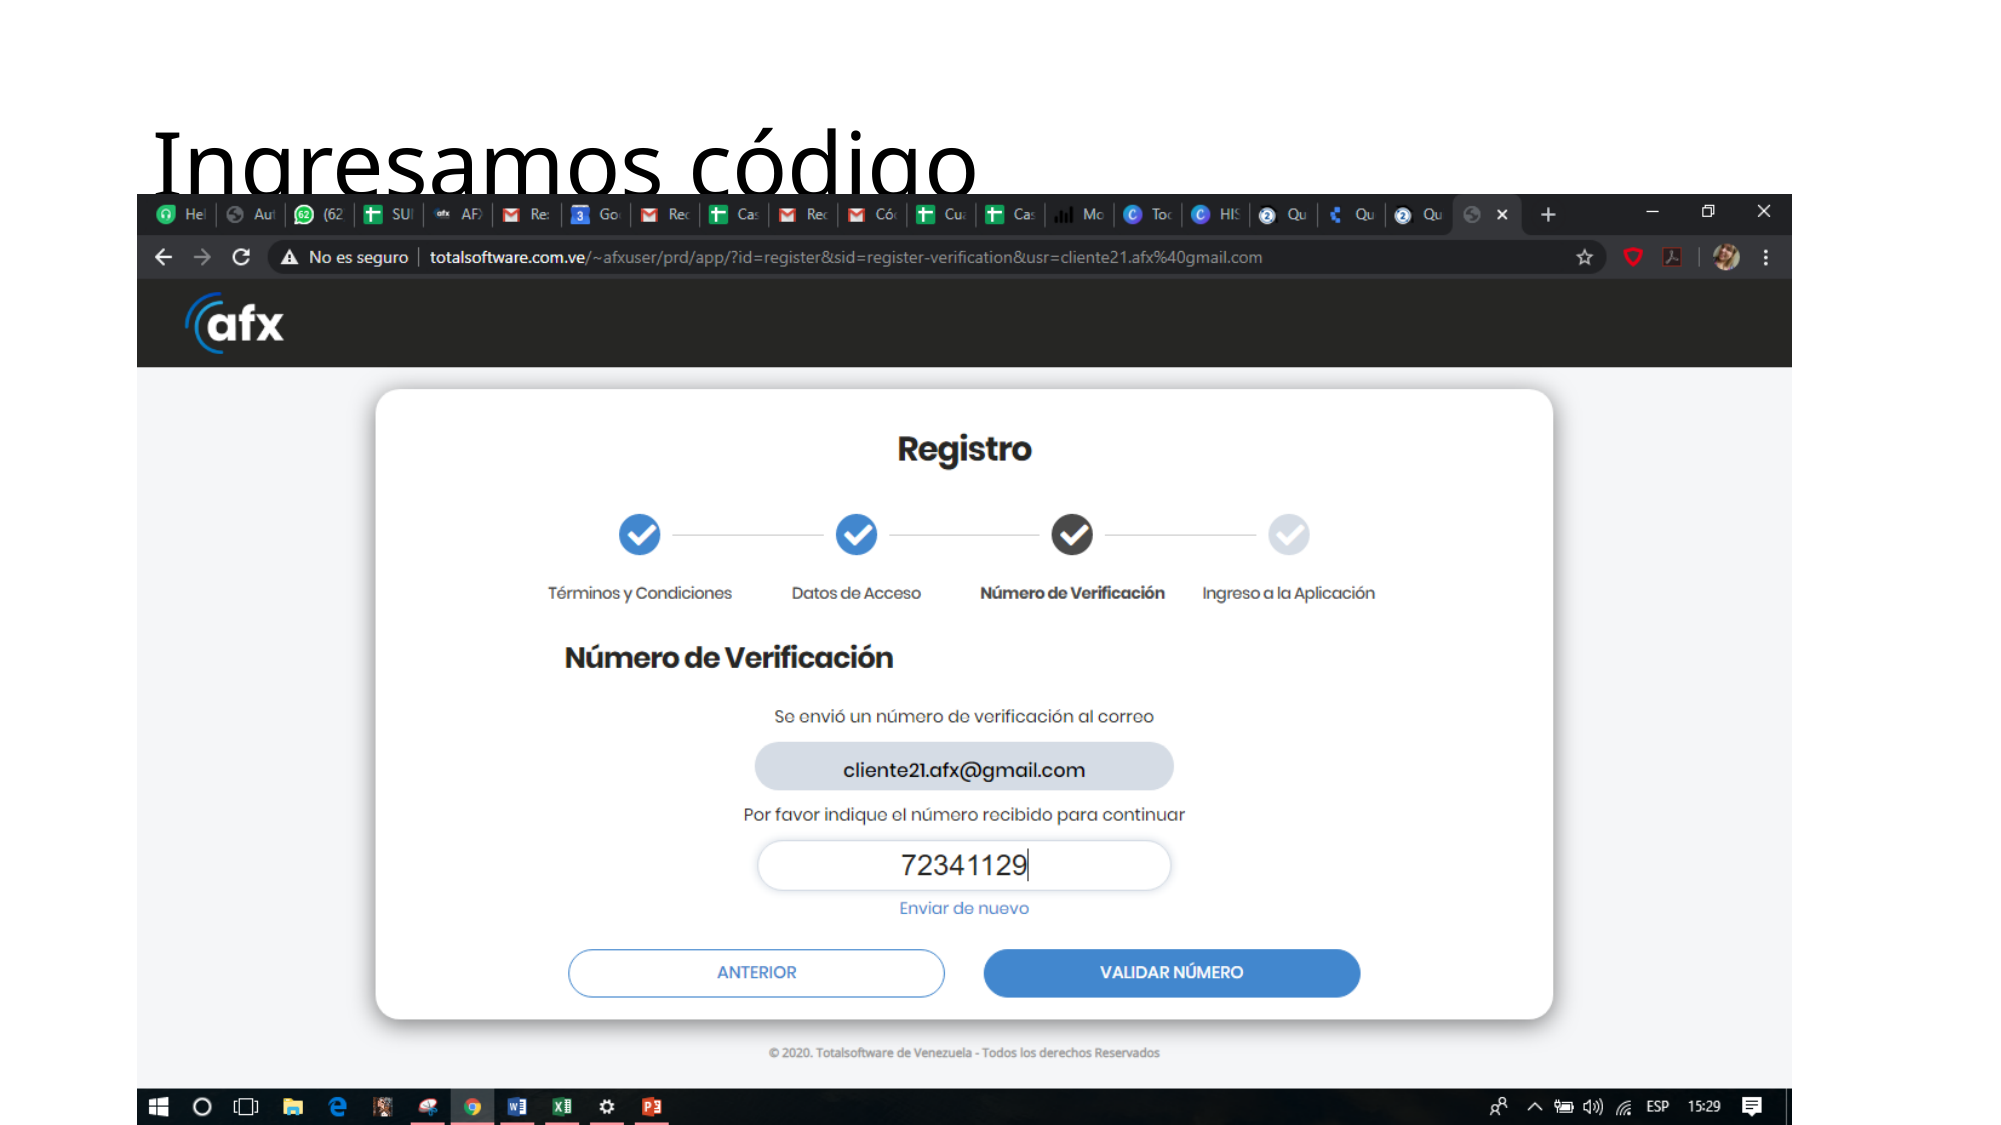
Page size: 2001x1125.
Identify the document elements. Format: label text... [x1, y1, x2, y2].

picture [137, 194, 1792, 1125]
title Ingresamos código [137, 59, 1863, 278]
